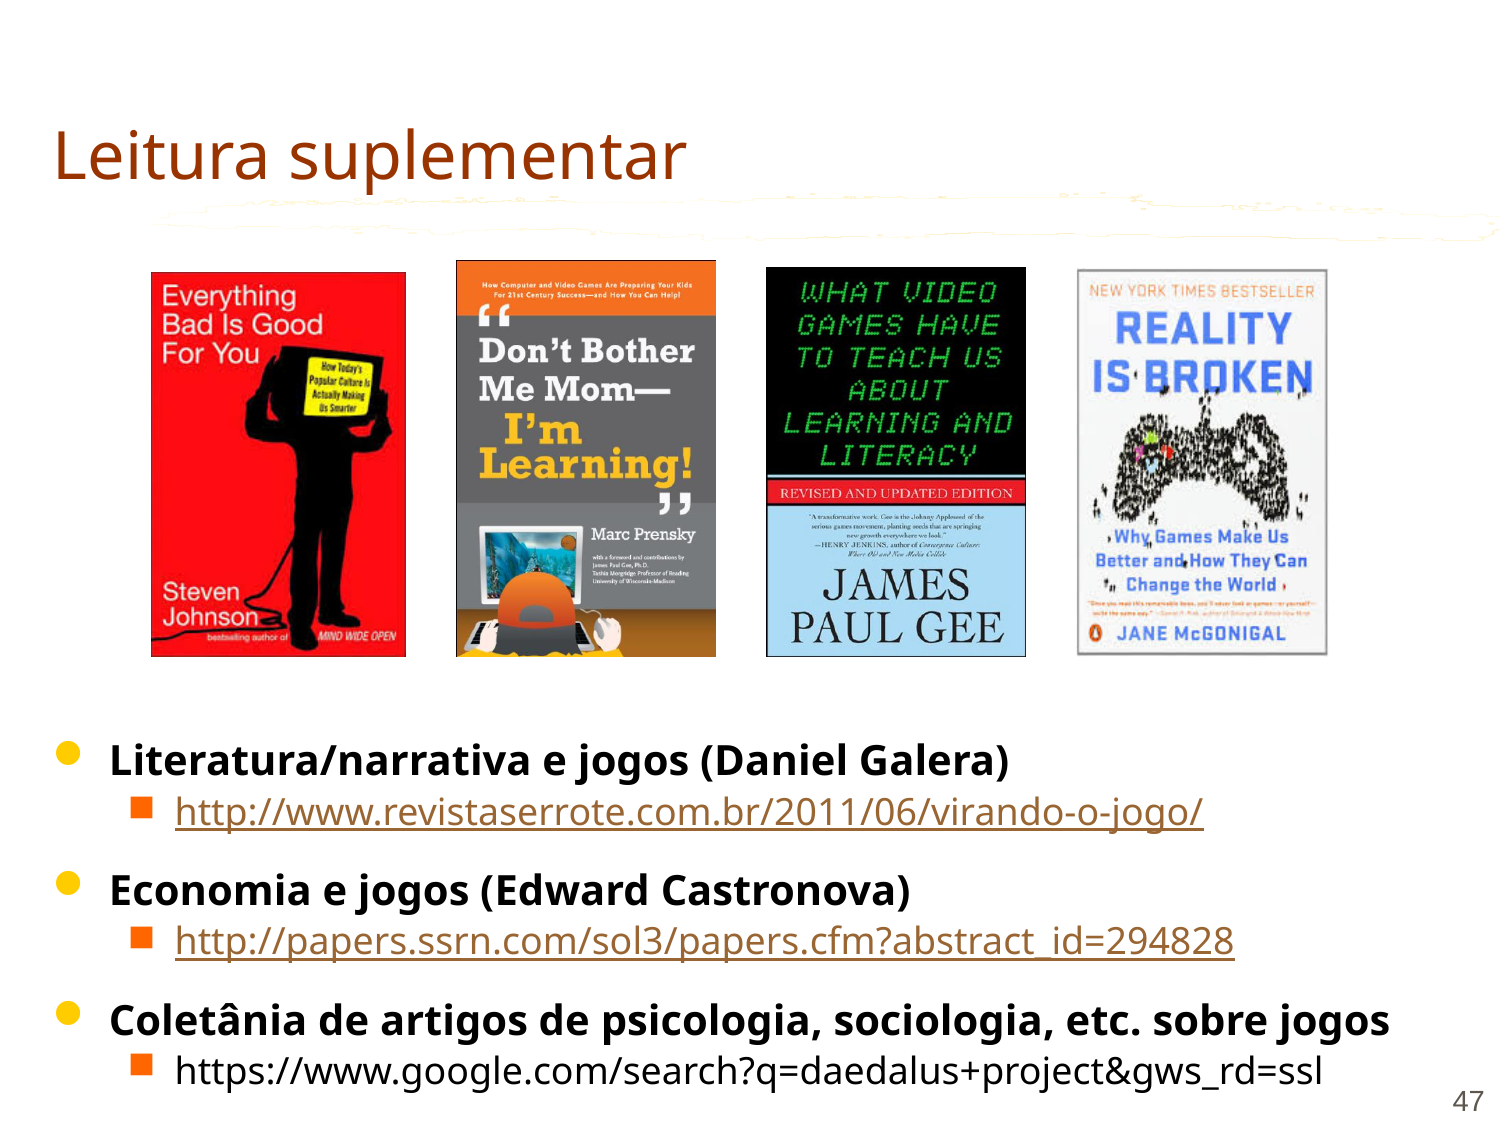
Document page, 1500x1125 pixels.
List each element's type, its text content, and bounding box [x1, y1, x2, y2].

title Leitura suplementar [37, 12, 1434, 201]
list Literatura/narrativa e jogos (Daniel Galera) http://www.revistaserrote.com.br/2011/06/virando-o-jogo/ Economia e jogos (Edward Castronova) http://papers.ssrn.com/sol3/papers.cfm?abstract_id=294828 Coletânia de artigos de psicologia, sociologia, etc. sobre jogos https://www.google.com/search?q=daedalus+project&gws_rd=ssl [37, 725, 1476, 1125]
picture [766, 266, 1026, 658]
picture [1076, 267, 1329, 658]
slide_number 47 [1187, 1049, 1500, 1125]
picture [456, 260, 716, 658]
picture [150, 272, 406, 658]
